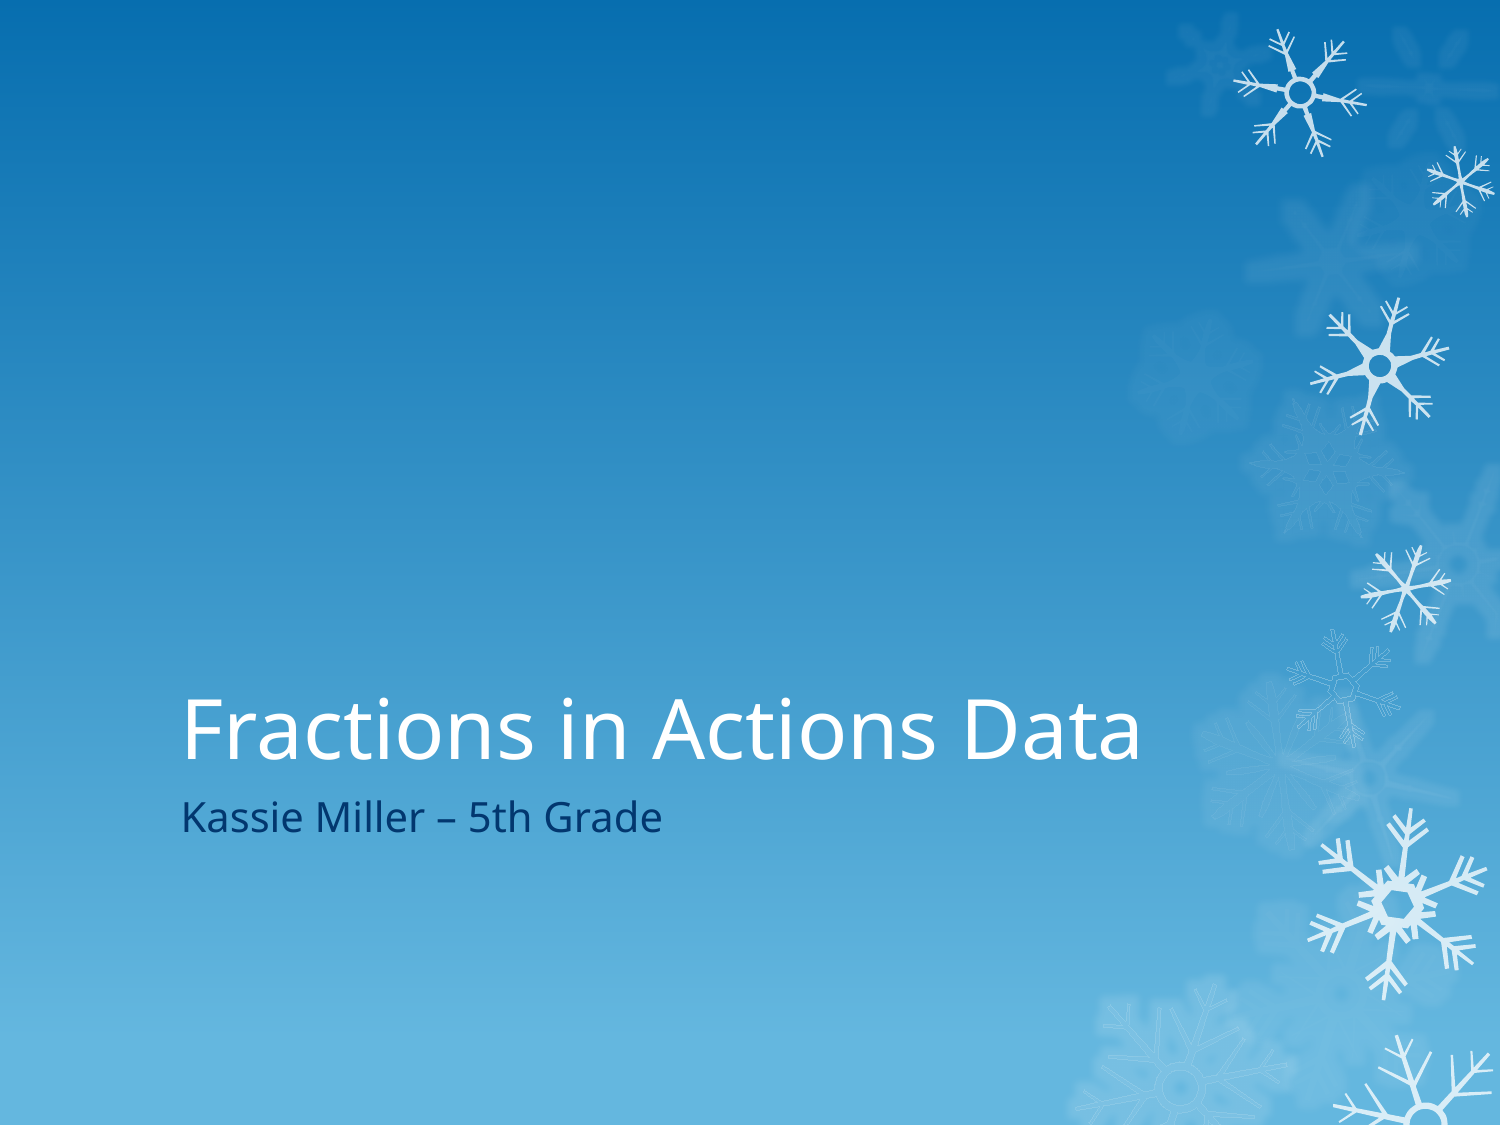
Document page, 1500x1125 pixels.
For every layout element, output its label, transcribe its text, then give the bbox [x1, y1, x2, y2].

title Fractions in Actions Data [165, 542, 1334, 783]
subtitle Kassie Miller – 5th Grade [165, 783, 1334, 925]
